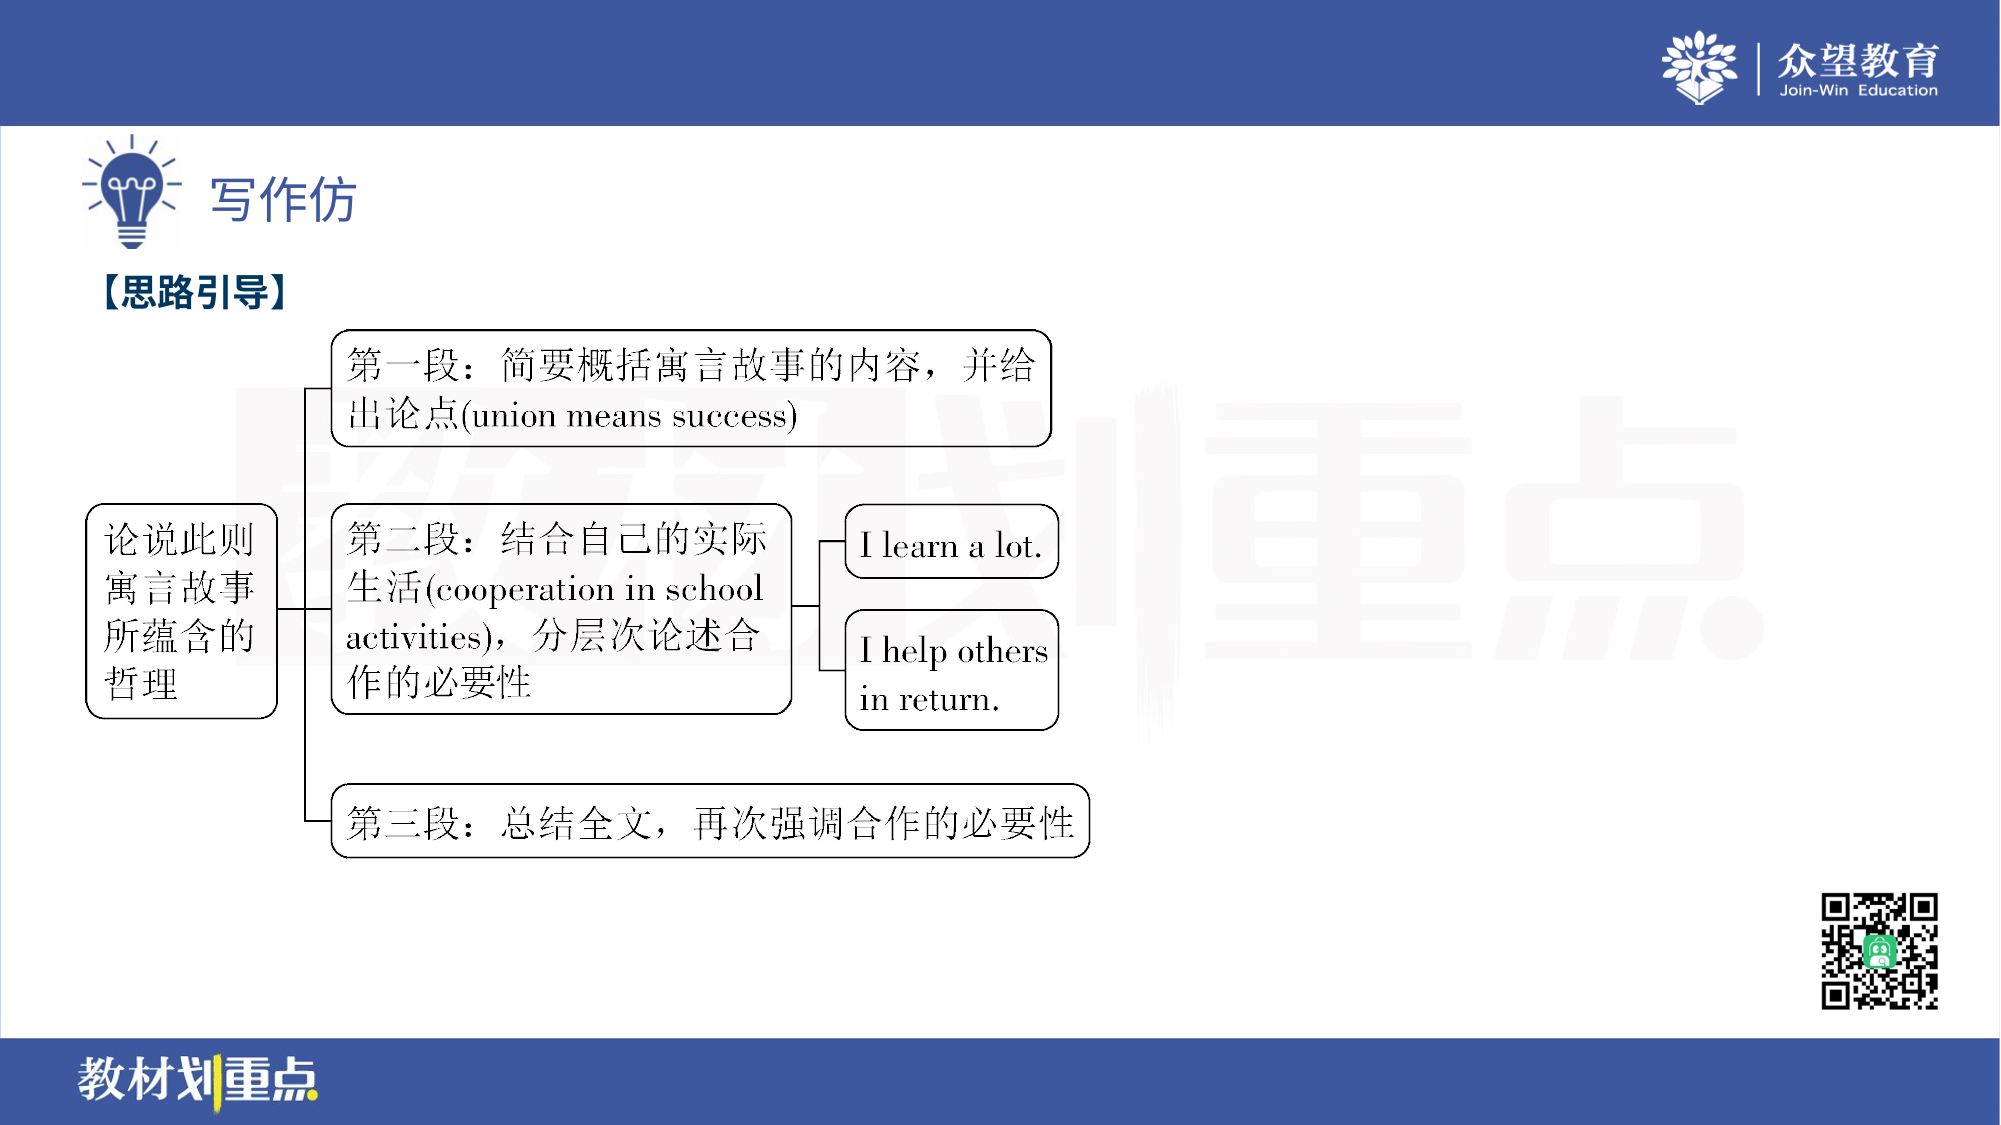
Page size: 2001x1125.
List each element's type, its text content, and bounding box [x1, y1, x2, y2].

picture [0, 0, 2000, 1125]
text_box 【思路引导】 [82, 248, 1817, 307]
